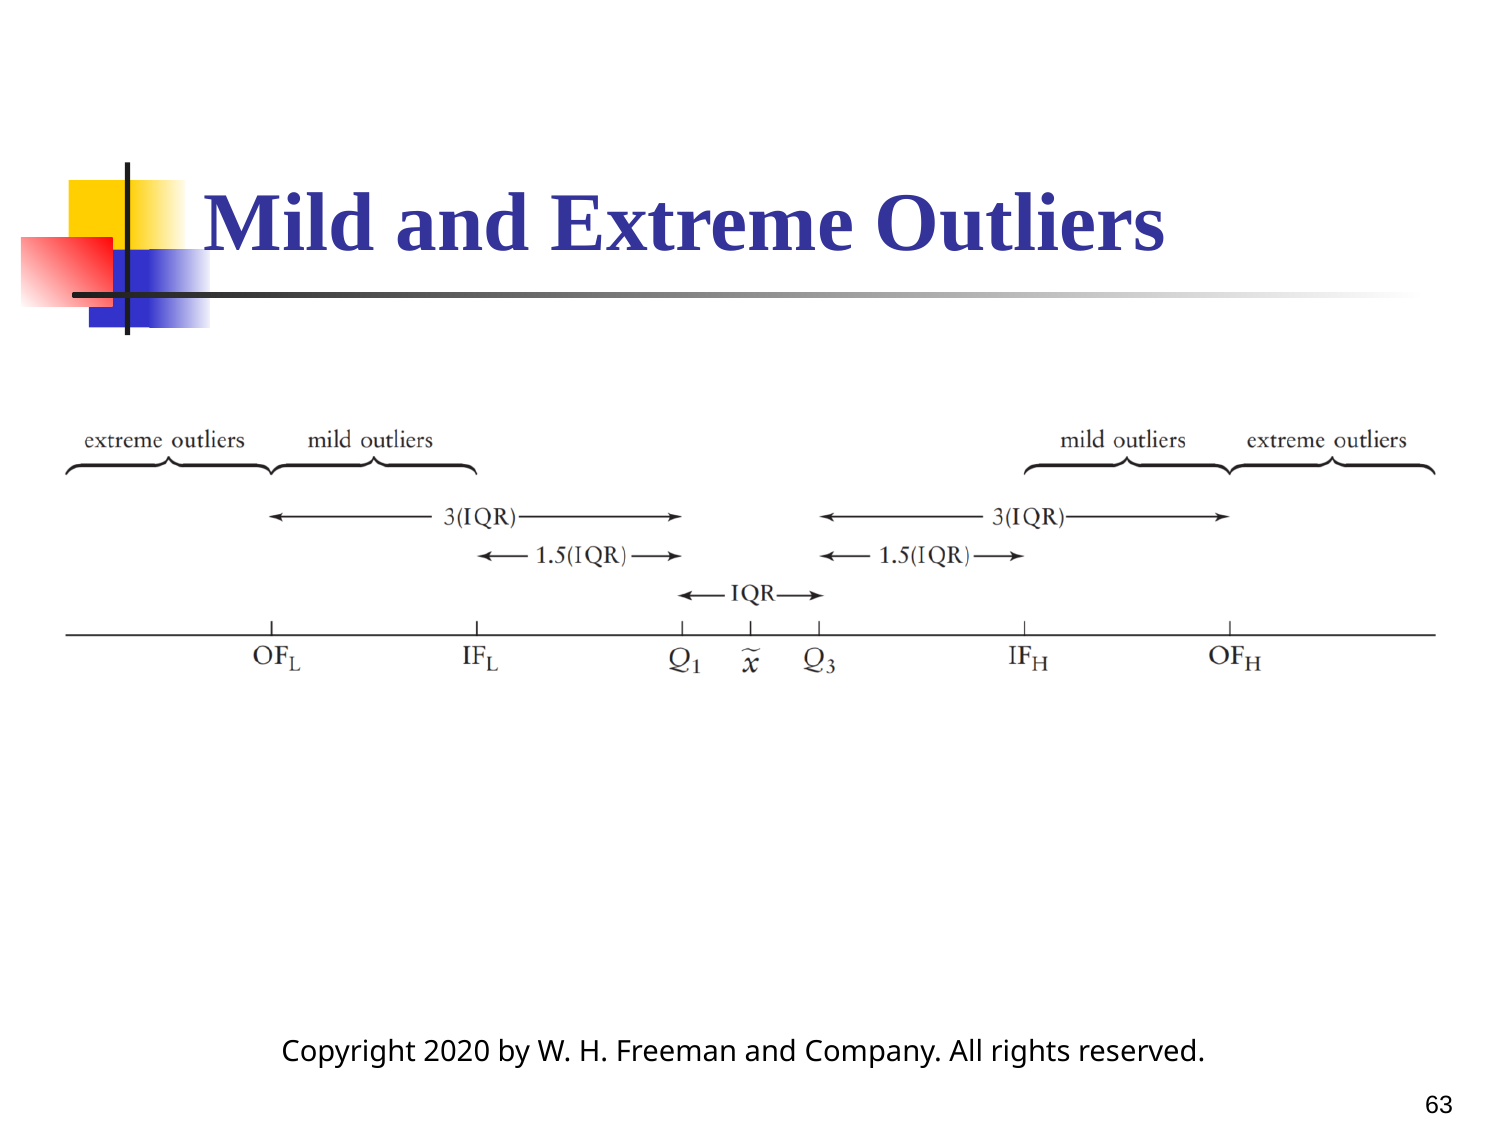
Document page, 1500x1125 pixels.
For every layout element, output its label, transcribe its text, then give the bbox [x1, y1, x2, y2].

title Mild and Extreme Outliers [188, 35, 1468, 275]
picture [63, 428, 1436, 674]
